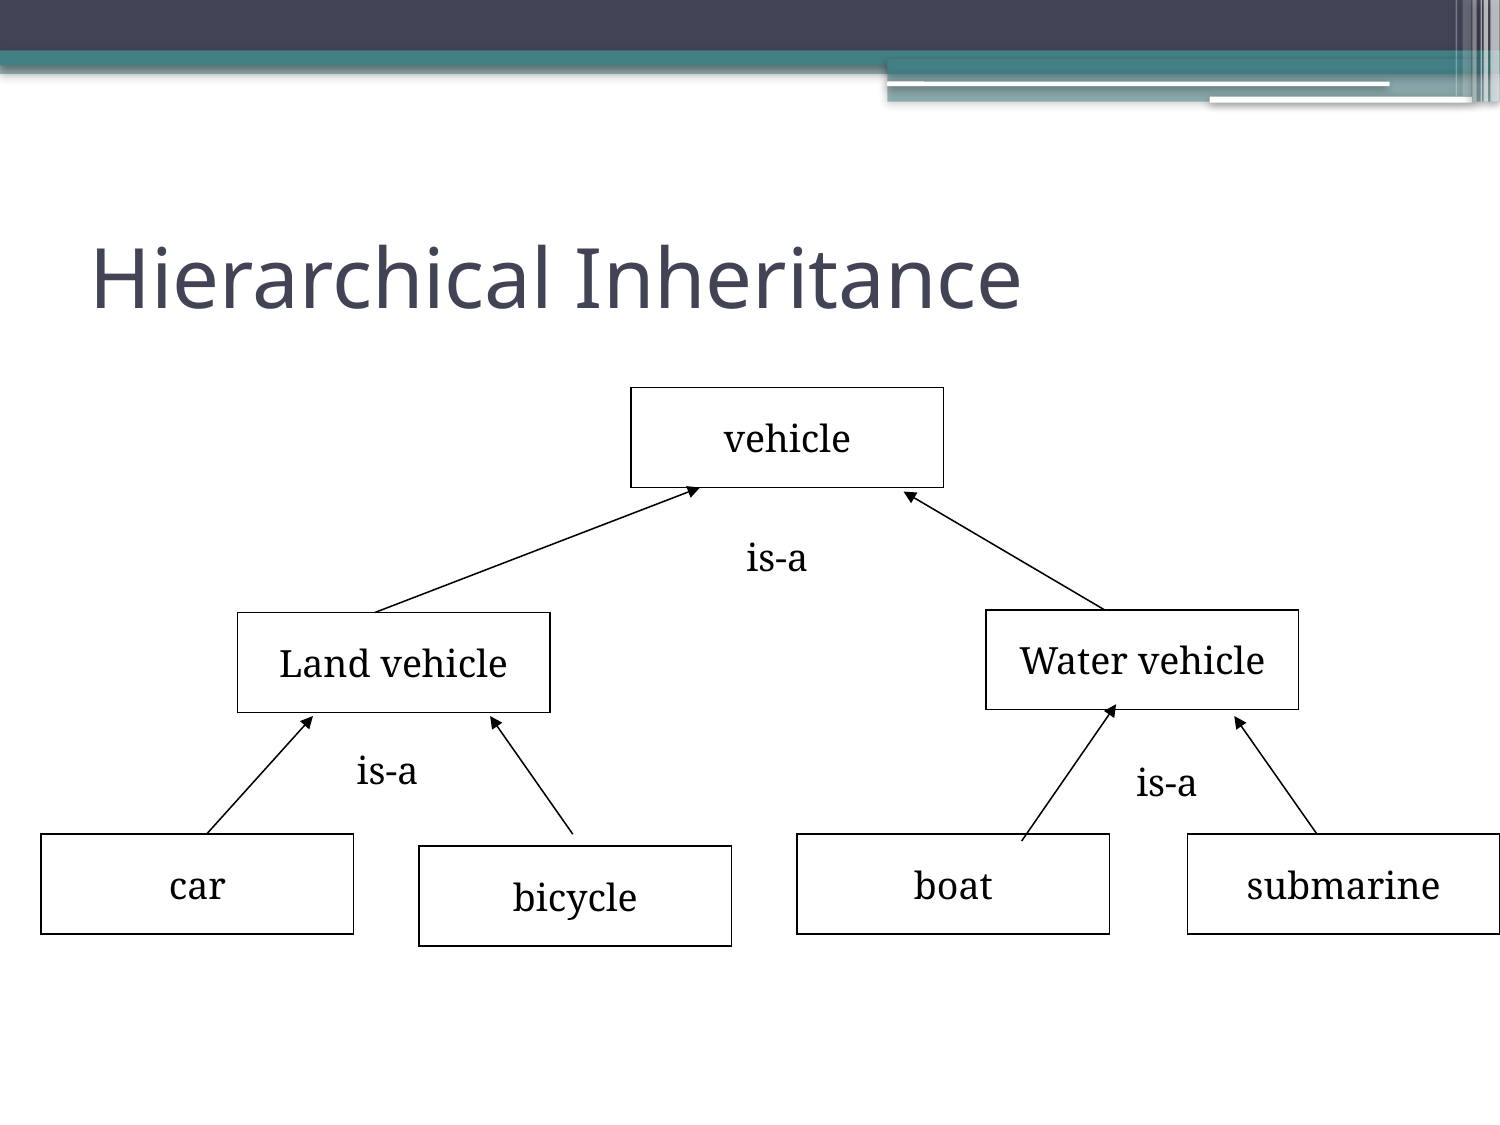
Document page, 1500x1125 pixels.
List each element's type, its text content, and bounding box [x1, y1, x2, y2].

title Hierarchical Inheritance [75, 187, 1425, 363]
text_box is-a [1121, 751, 1213, 812]
text_box Water vehicle [986, 609, 1299, 710]
text_box [490, 716, 573, 835]
text_box [1021, 704, 1117, 842]
text_box is-a [341, 739, 434, 800]
text_box bicycle [419, 846, 732, 946]
text_box [1234, 716, 1318, 835]
text_box [374, 486, 700, 613]
text_box [903, 491, 1105, 610]
text_box vehicle [631, 387, 944, 488]
text_box Land vehicle [237, 612, 550, 713]
text_box is-a [731, 527, 824, 587]
text_box car [41, 834, 354, 935]
text_box [206, 716, 313, 835]
text_box submarine [1187, 834, 1500, 935]
text_box boat [797, 834, 1110, 935]
